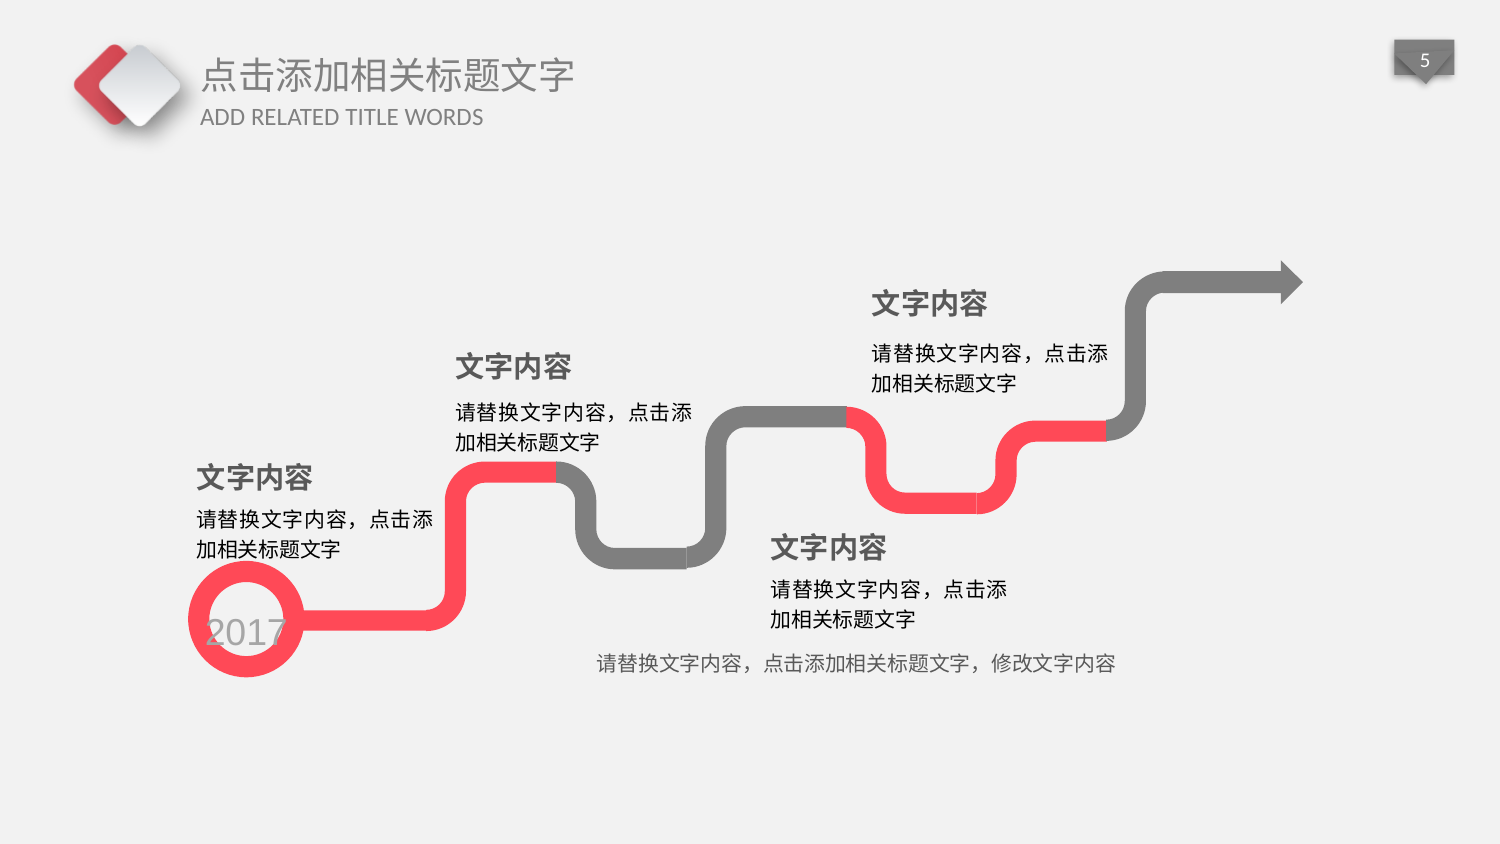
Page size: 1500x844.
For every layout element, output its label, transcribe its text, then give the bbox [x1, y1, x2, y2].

text_box 2017 [197, 598, 295, 653]
text_box [428, 464, 556, 631]
picture [89, 35, 190, 136]
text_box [455, 341, 693, 456]
text_box [686, 406, 846, 568]
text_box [770, 522, 1008, 633]
text_box [199, 653, 294, 678]
text_box [846, 406, 977, 514]
text_box 请替换文字内容，点击添加相关标题文字，修改文字内容 [596, 645, 1318, 676]
text_box [300, 608, 428, 633]
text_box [196, 452, 434, 562]
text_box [871, 278, 1109, 397]
text_box [188, 570, 304, 651]
text_box [1106, 271, 1160, 441]
text_box [976, 420, 1107, 515]
text_box [556, 464, 687, 570]
text_box [1160, 258, 1306, 307]
